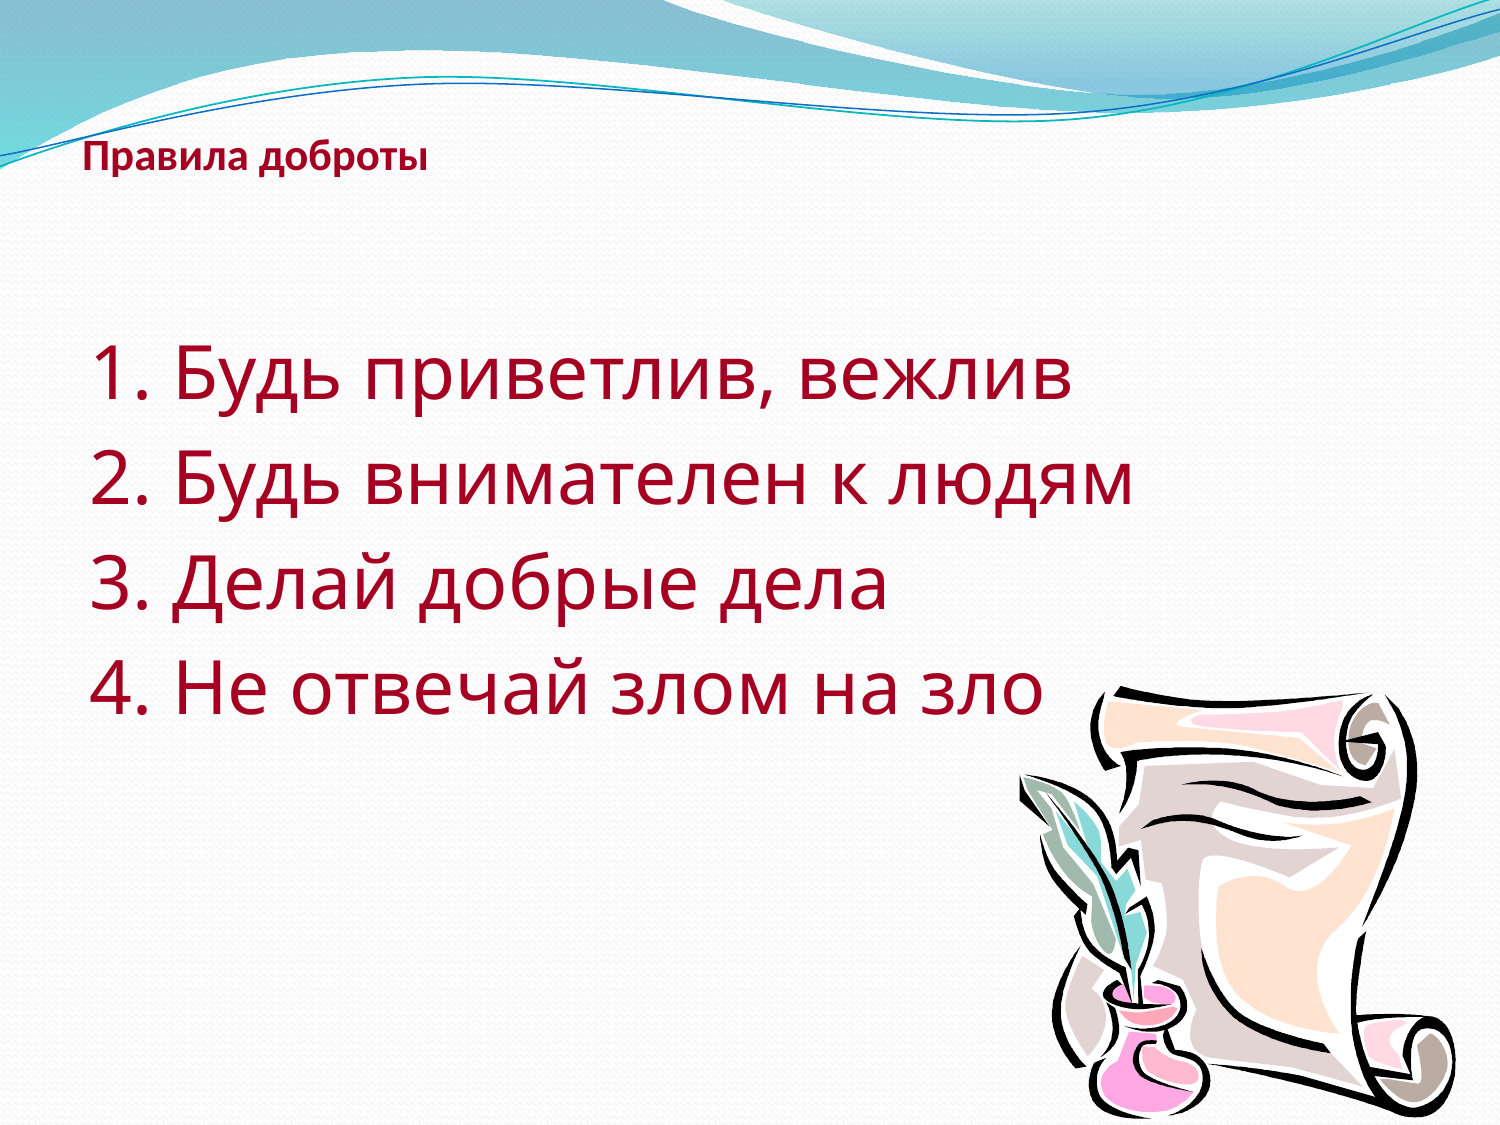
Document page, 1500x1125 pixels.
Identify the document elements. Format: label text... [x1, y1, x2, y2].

title Правила доброты [82, 117, 1432, 233]
picture [1019, 679, 1463, 1125]
list 1. Будь приветлив, вежлив 2. Будь внимателен к людям 3. Делай добрые дела 4. Не отвечай злом на зло [75, 317, 1425, 1038]
text_box [374, 509, 1125, 615]
